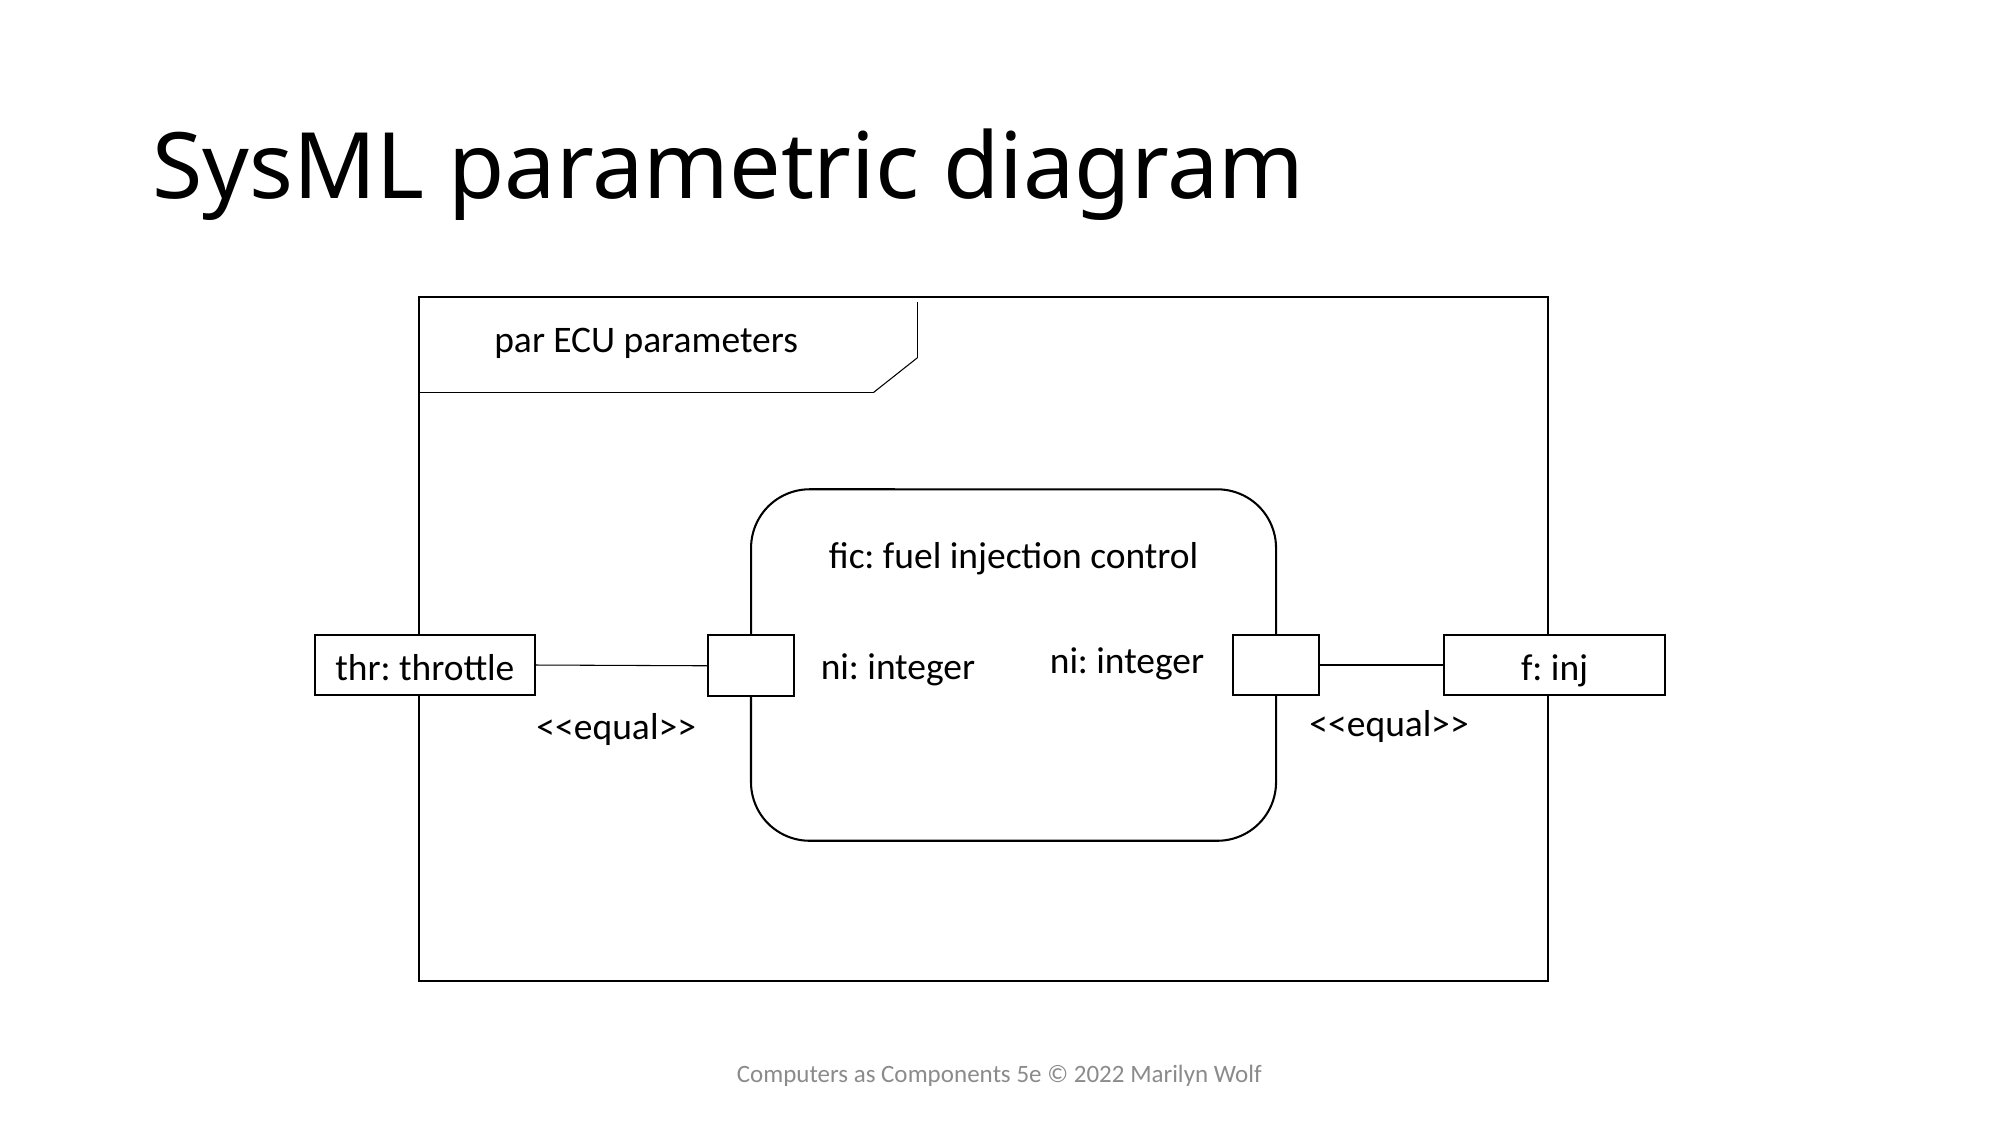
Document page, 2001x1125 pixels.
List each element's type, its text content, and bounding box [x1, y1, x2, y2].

text_box [1232, 634, 1320, 696]
text_box fic: fuel injection control [814, 523, 1214, 584]
text_box ni: integer [806, 634, 991, 695]
footer Computers as Components 5e © 2022 Marilyn Wolf [662, 1042, 1338, 1103]
text_box [707, 634, 795, 697]
text_box ni: integer [1034, 628, 1219, 689]
text_box <<equal>> [1294, 691, 1484, 752]
text_box thr: throttle [314, 634, 536, 696]
text_box [749, 488, 1278, 842]
text_box [418, 696, 1549, 982]
text_box [536, 666, 707, 694]
text_box <<equal>> [521, 694, 712, 755]
text_box [1320, 666, 1443, 691]
text_box [418, 296, 1549, 664]
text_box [418, 301, 918, 393]
text_box f: inj [1443, 634, 1666, 696]
title SysML parametric diagram [137, 59, 1863, 278]
